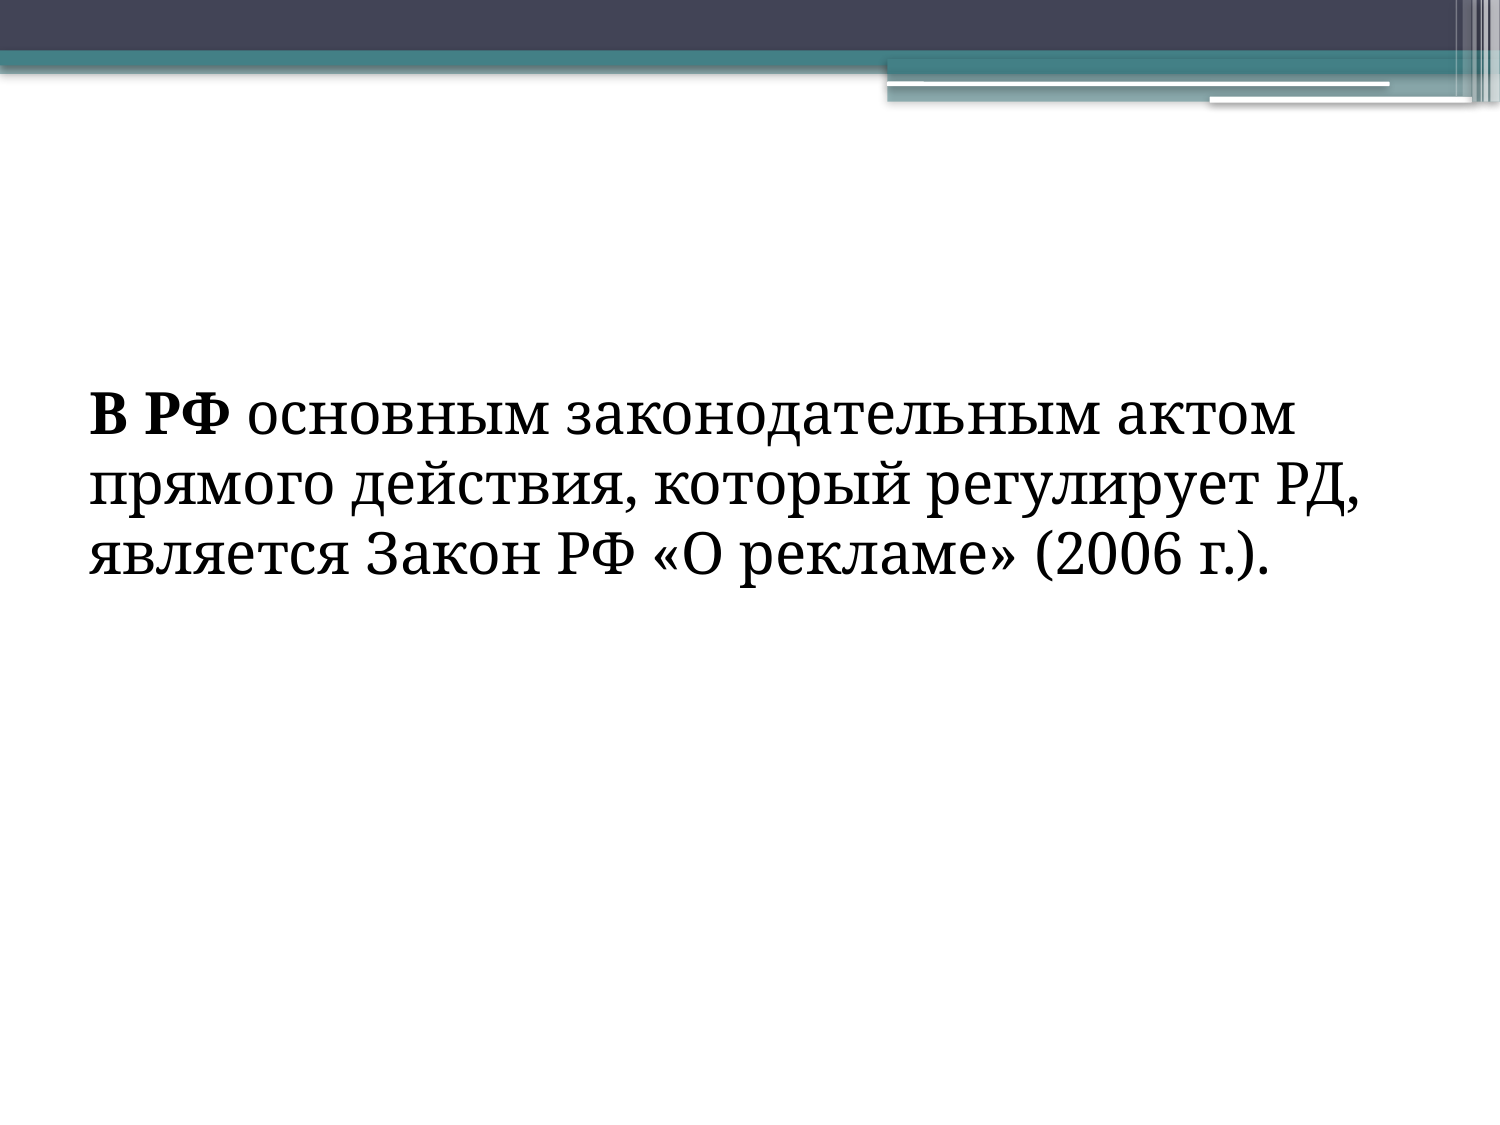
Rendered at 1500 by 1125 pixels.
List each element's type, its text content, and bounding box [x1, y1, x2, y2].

list В РФ основным законодательным актом прямого действия, который регулирует РД, является Закон РФ «О рекламе» (2006 г.). [75, 368, 1425, 1079]
